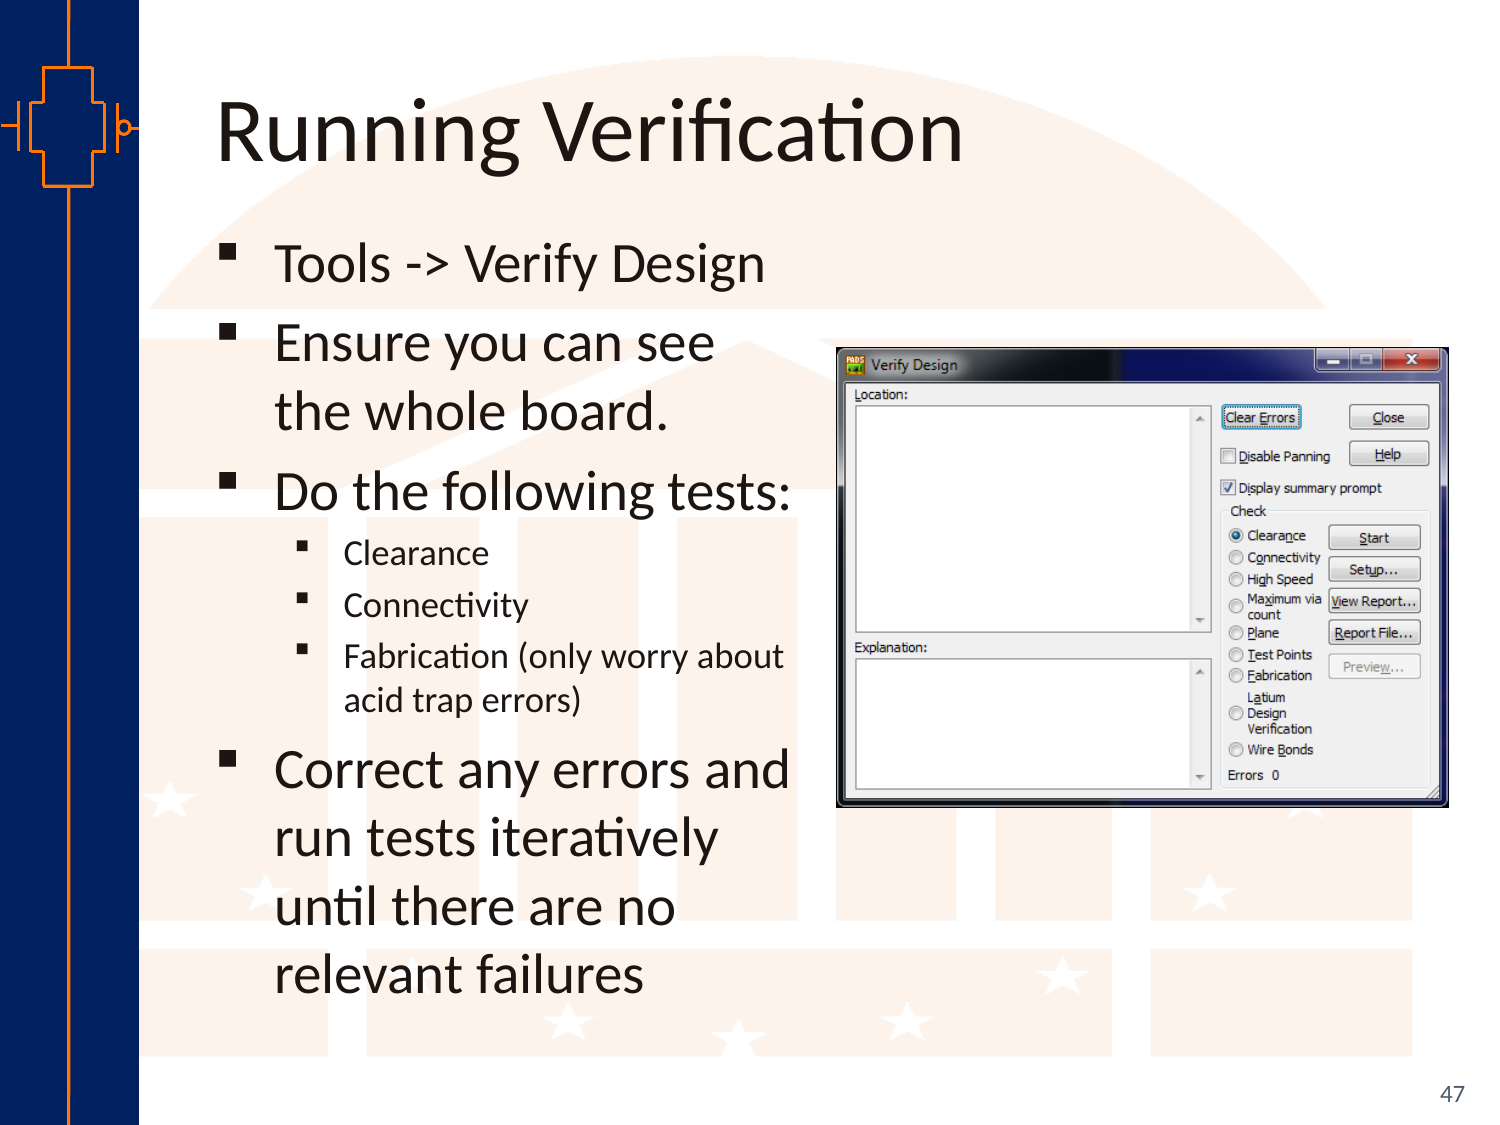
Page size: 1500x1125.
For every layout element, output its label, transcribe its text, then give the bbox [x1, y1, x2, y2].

title Running Verification [200, 0, 1388, 188]
list Tools -> Verify Design Ensure you can see the whole board. Do the following tests: Clearance Connectivity Fabrication (only worry about acid trap errors) Correct any errors and run tests iteratively until there are no relevant failures [199, 217, 812, 1067]
slide_number 47 [1425, 1062, 1488, 1123]
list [836, 347, 1450, 808]
